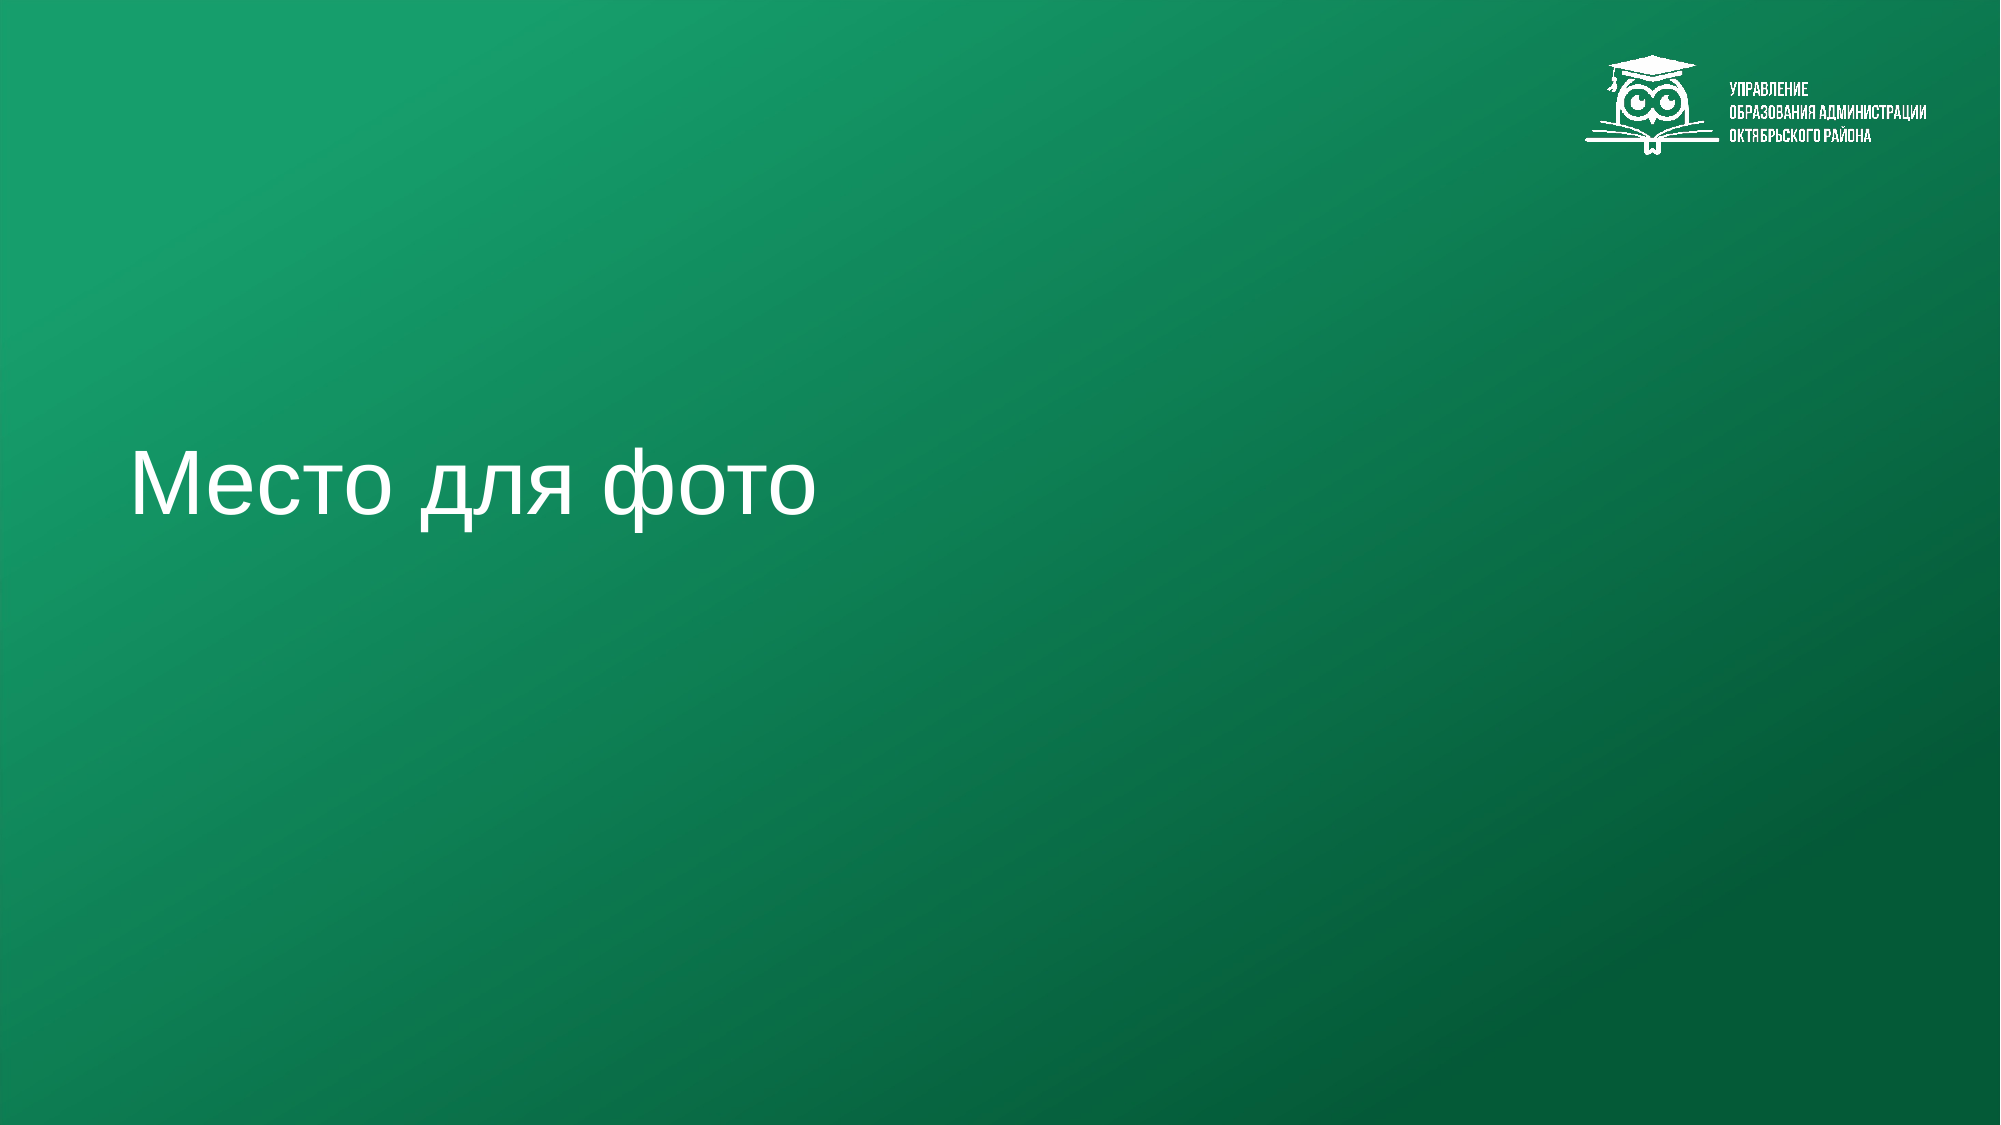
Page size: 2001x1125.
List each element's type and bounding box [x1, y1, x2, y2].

list [0, 0, 2000, 1125]
picture [1585, 55, 1926, 155]
